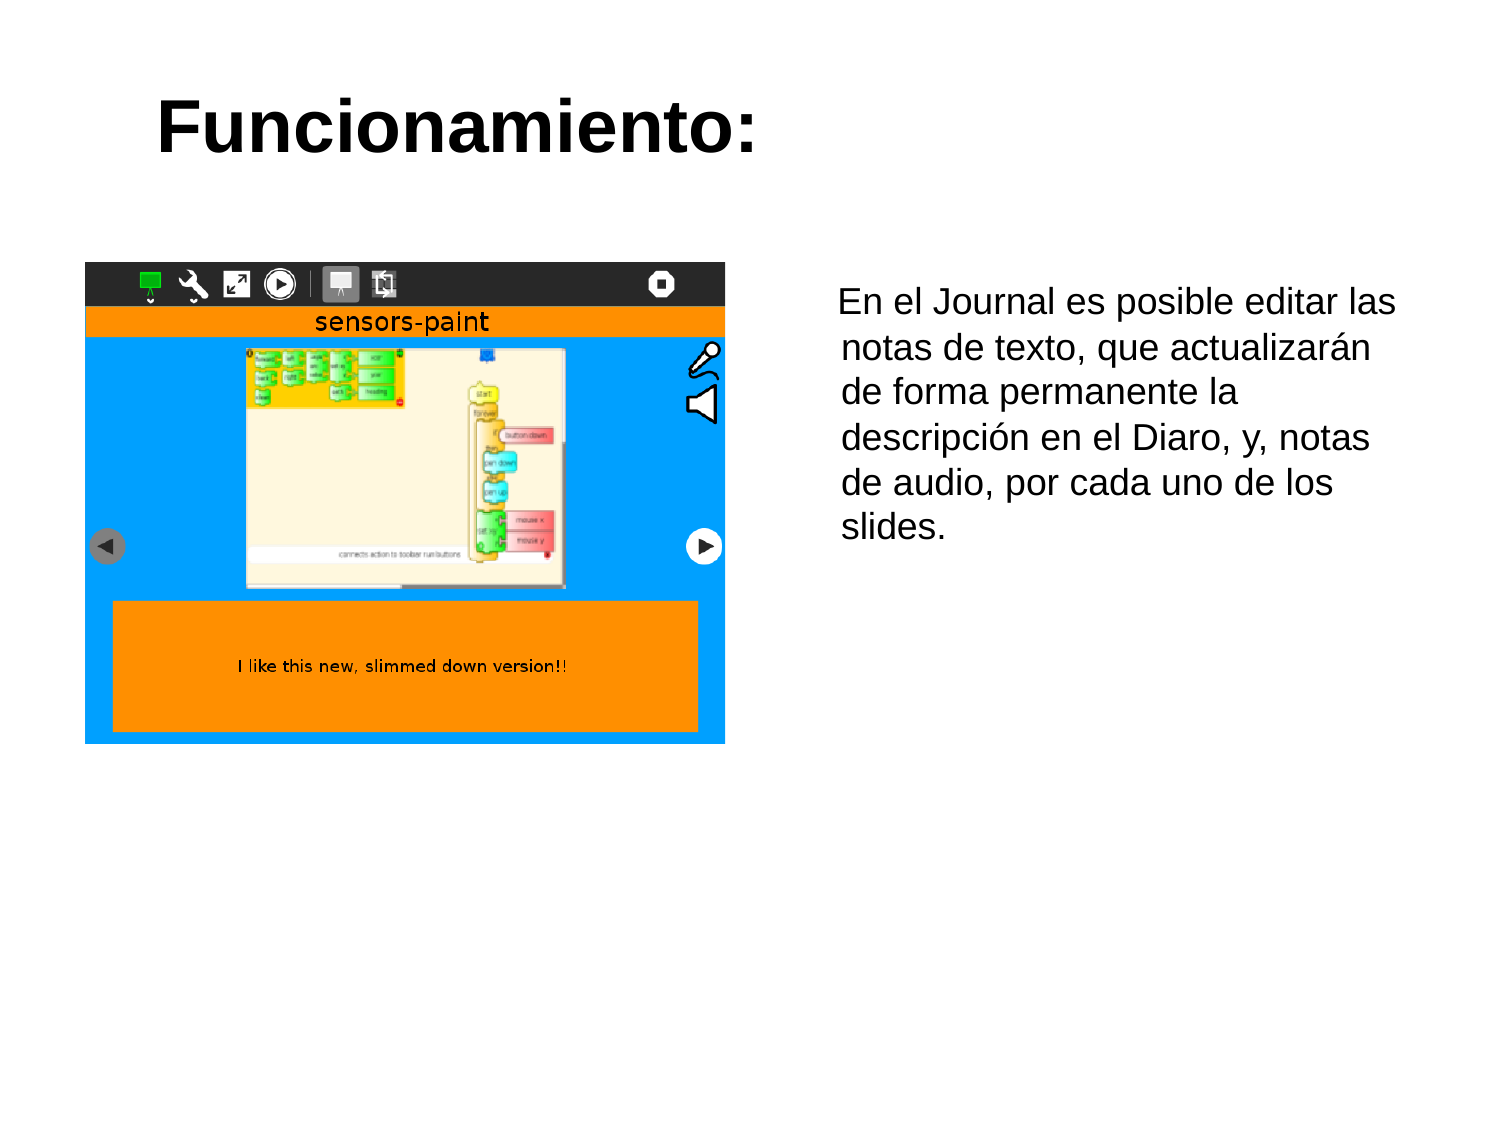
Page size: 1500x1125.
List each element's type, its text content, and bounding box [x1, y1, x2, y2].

text_box [85, 262, 726, 744]
list En el Journal es posible editar las notas de texto, que actualizarán de forma permanente la descripción en el Diaro, y, notas de audio, por cada uno de los slides. [769, 262, 1425, 931]
title Funcionamiento: [0, 0, 1350, 183]
